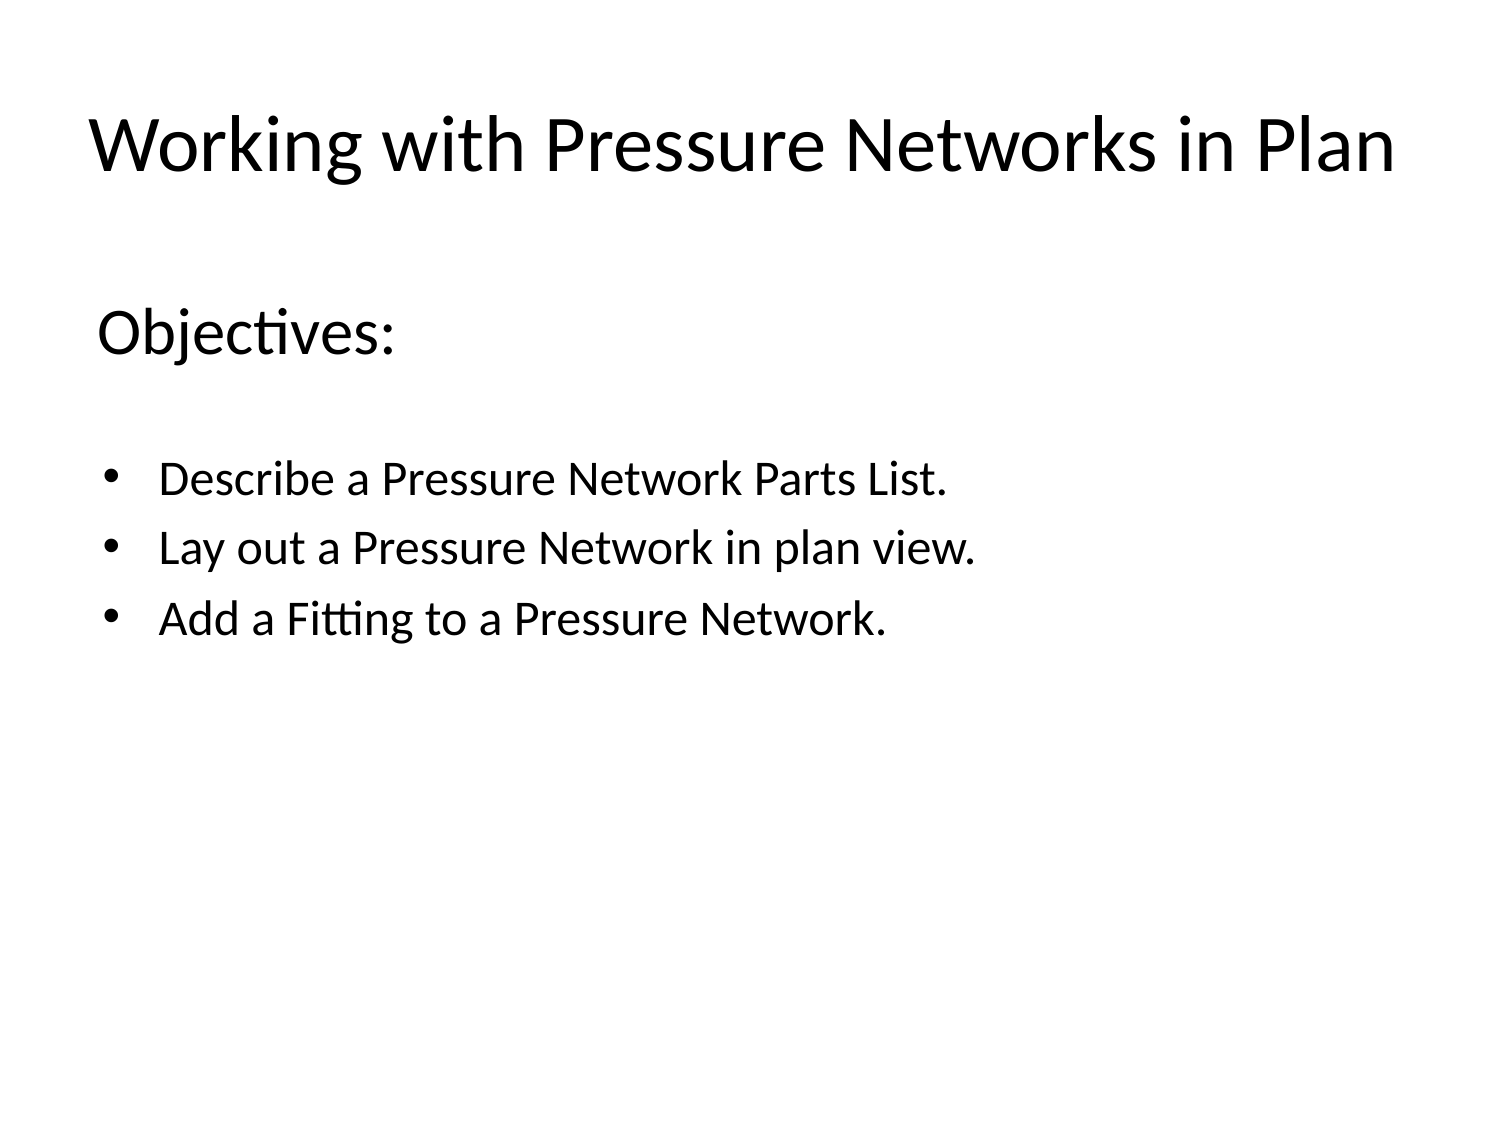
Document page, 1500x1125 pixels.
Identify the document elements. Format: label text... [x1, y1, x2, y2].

list Describe a Pressure Network Parts List. Lay out a Pressure Network in plan view. Add a Fitting to a Pressure Network. [87, 437, 1425, 1013]
text_box Objectives: [37, 262, 413, 375]
title Working with Pressure Networks in Plan [37, 45, 1450, 233]
